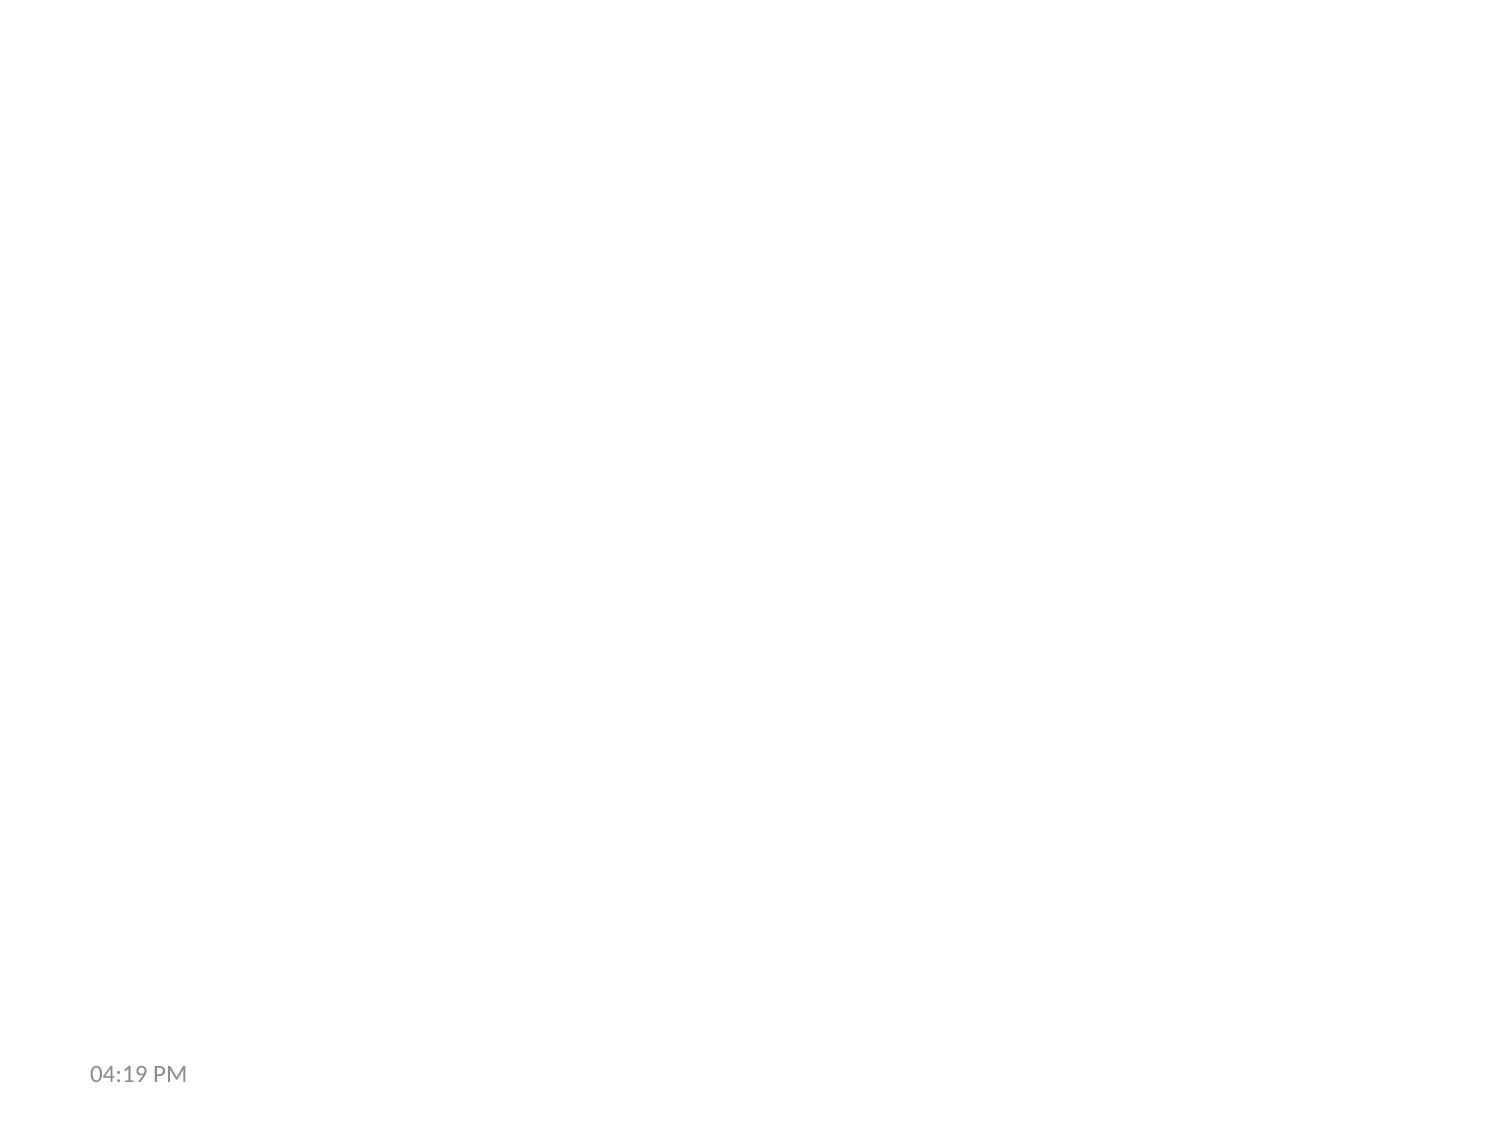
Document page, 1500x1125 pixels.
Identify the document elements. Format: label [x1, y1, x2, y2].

slide_number [75, 1042, 425, 1103]
